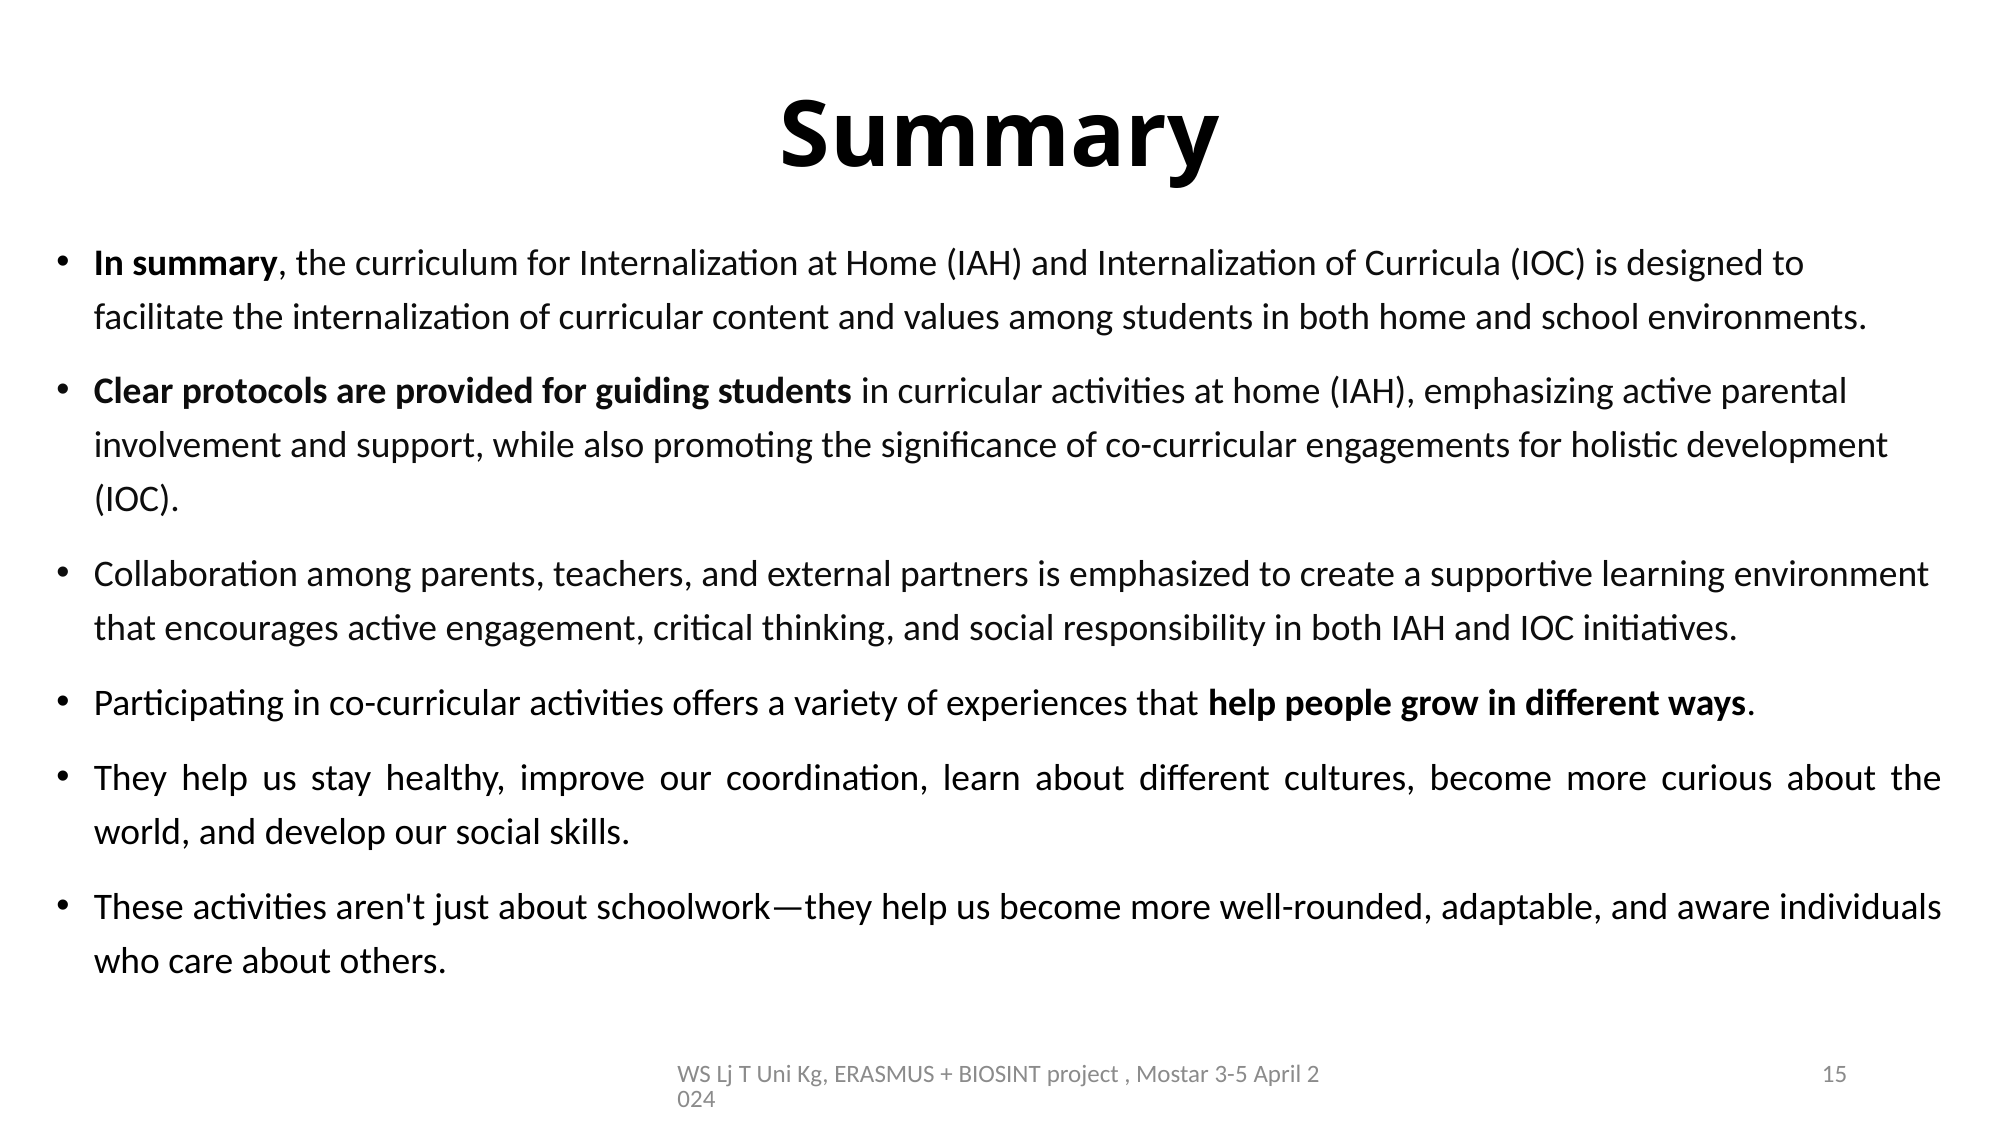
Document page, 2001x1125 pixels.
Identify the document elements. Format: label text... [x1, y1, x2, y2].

list In summary, the curriculum for Internalization at Home (IAH) and Internalization of Curricula (IOC) is designed to facilitate the internalization of curricular content and values among students in both home and school environments. Clear protocols are provided for guiding students in curricular activities at home (IAH), emphasizing active parental involvement and support, while also promoting the significance of co-curricular engagements for holistic development (IOC). Collaboration among parents, teachers, and external partners is emphasized to create a supportive learning environment that encourages active engagement, critical thinking, and social responsibility in both IAH and IOC initiatives. Participating in co-curricular activities offers a variety of experiences that help people grow in different ways. They help us stay healthy, improve our coordination, learn about different cultures, become more curious about the world, and develop our social skills. These activities aren't just about schoolwork—they help us become more well-rounded, adaptable, and aware individuals who care about others. [41, 221, 1959, 1043]
slide_number 15 [1412, 1042, 1863, 1103]
footer WS Lj T Uni Kg, ERASMUS + BIOSINT project , Mostar 3-5 April 2024 [662, 1042, 1338, 1103]
title Summary [235, 52, 1765, 221]
